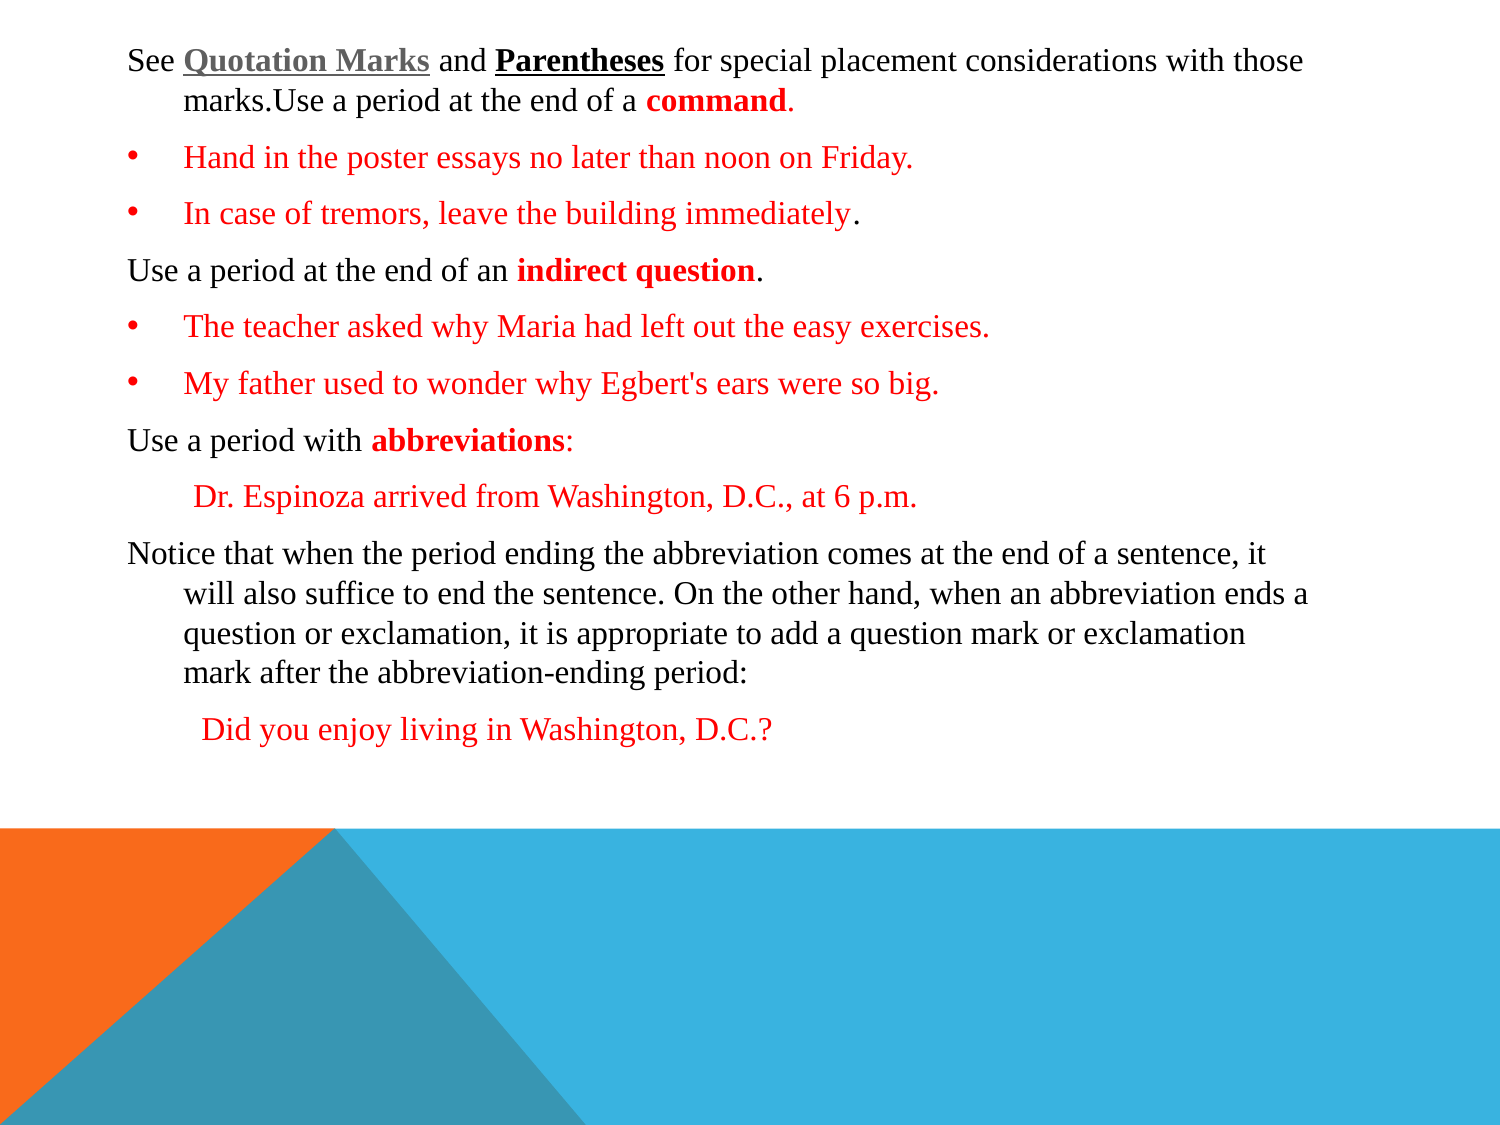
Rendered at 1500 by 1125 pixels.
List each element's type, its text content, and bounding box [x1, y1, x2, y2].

list See Quotation Marks and Parentheses for special placement considerations with those marks.Use a period at the end of a command. Hand in the poster essays no later than noon on Friday. In case of tremors, leave the building immediately. Use a period at the end of an indirect question. The teacher asked why Maria had left out the easy exercises. My father used to wonder why Egbert's ears were so big. Use a period with abbreviations: Dr. Espinoza arrived from Washington, D.C., at 6 p.m. Notice that when the period ending the abbreviation comes at the end of a sentence, it will also suffice to end the sentence. On the other hand, when an abbreviation ends a question or exclamation, it is appropriate to add a question mark or exclamation mark after the abbreviation-ending period: Did you enjoy living in Washington, D.C.? [112, 30, 1334, 776]
